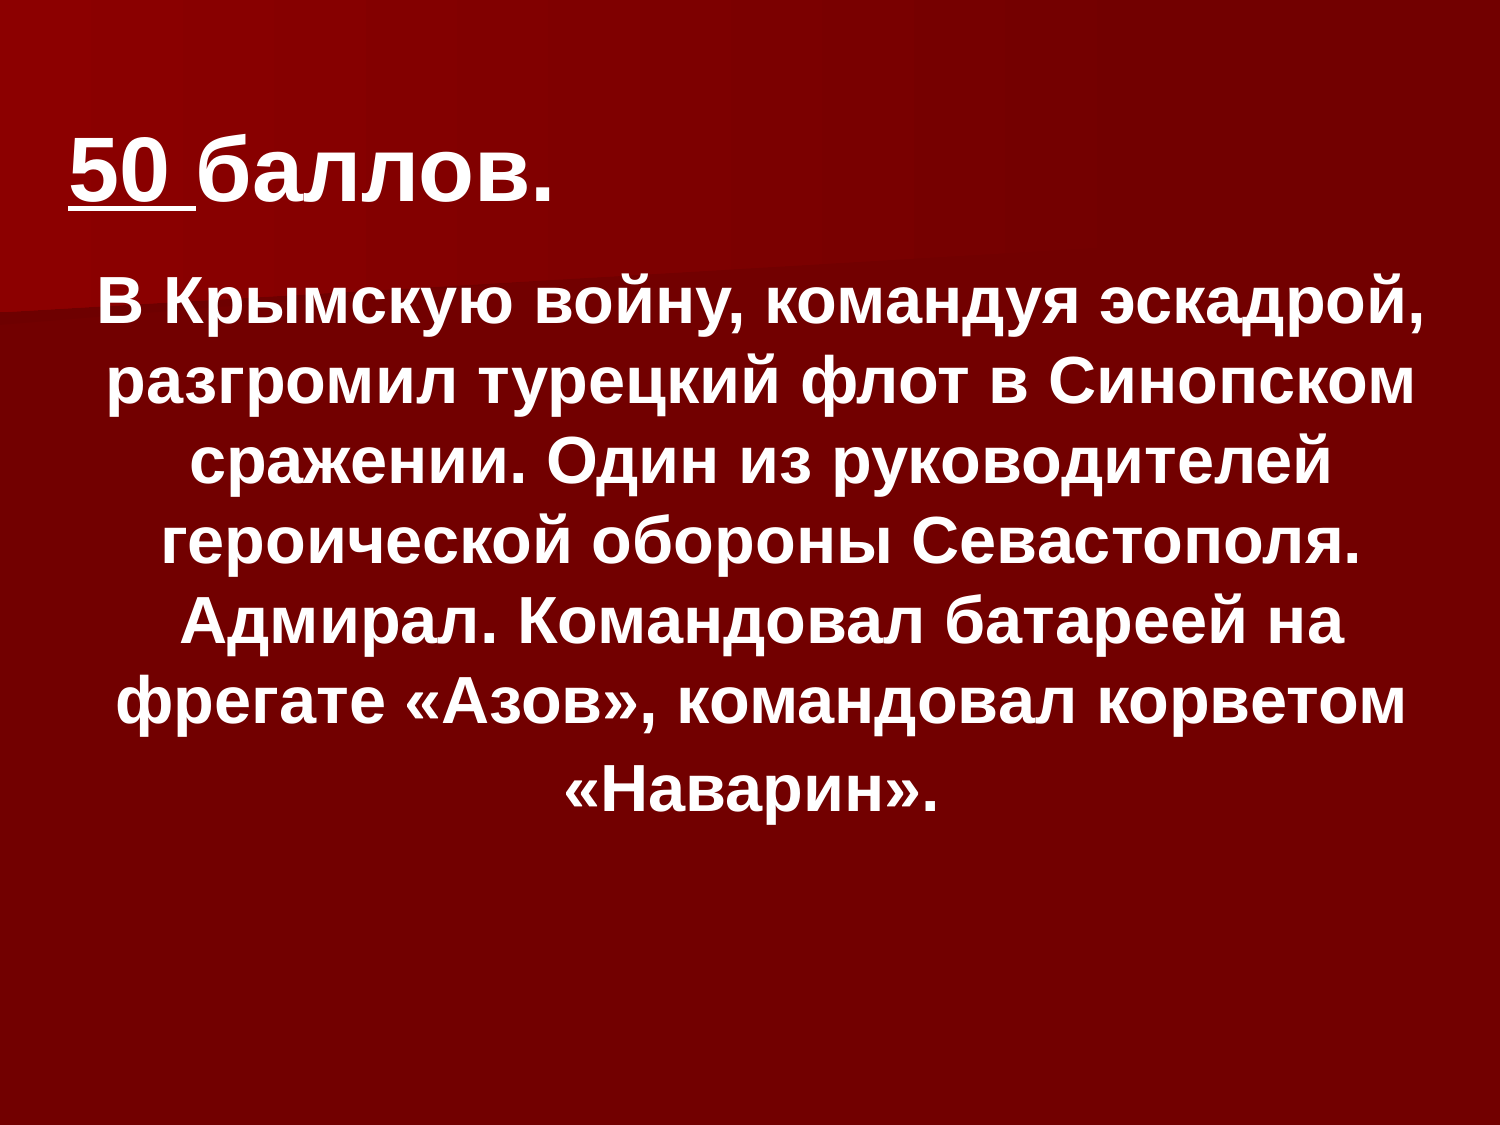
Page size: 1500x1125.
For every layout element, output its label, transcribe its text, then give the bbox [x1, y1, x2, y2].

text_box 50 баллов. В Крымскую войну, командуя эскадрой, разгромил турецкий флот в Синопском сражении. Один из руководителей героической обороны Севастополя. Адмирал. Командовал батареей на фрегате «Азов», командовал корветом «Наварин». [53, 101, 1471, 834]
